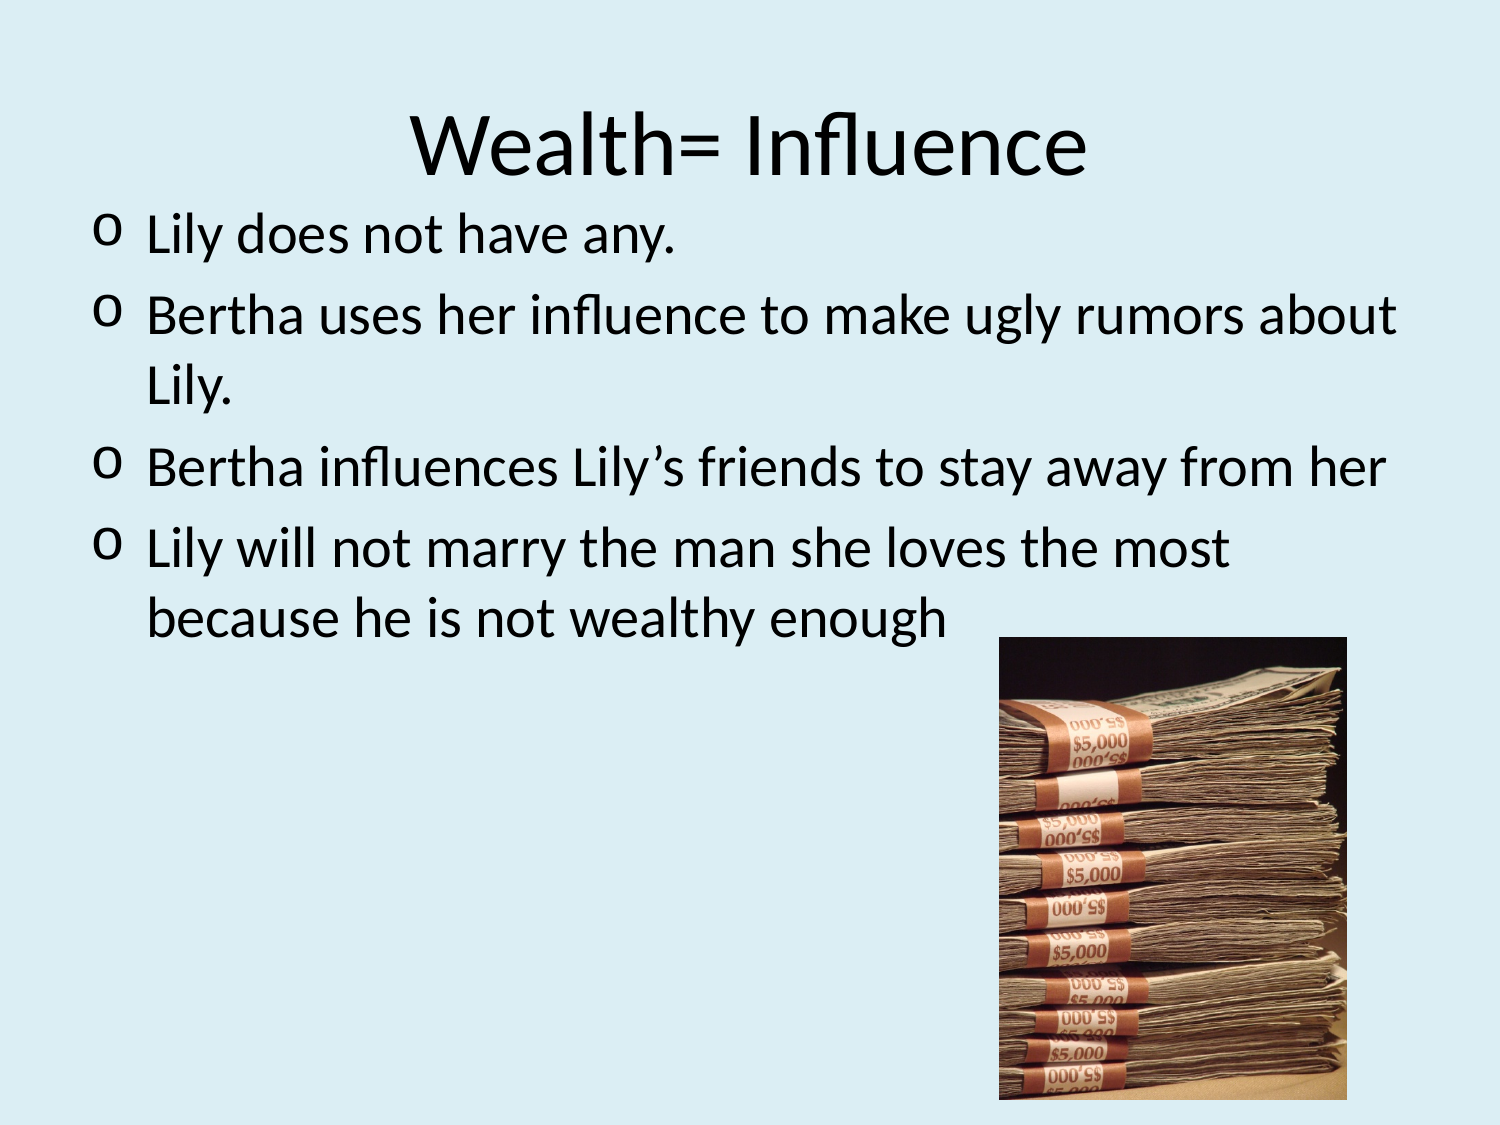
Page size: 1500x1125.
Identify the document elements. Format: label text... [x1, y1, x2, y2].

picture [999, 637, 1348, 1101]
list Lily does not have any. Bertha uses her influence to make ugly rumors about Lily. Bertha influences Lily’s friends to stay away from her Lily will not marry the man she loves the most because he is not wealthy enough [75, 187, 1425, 1005]
title Wealth= Influence [75, 45, 1425, 187]
